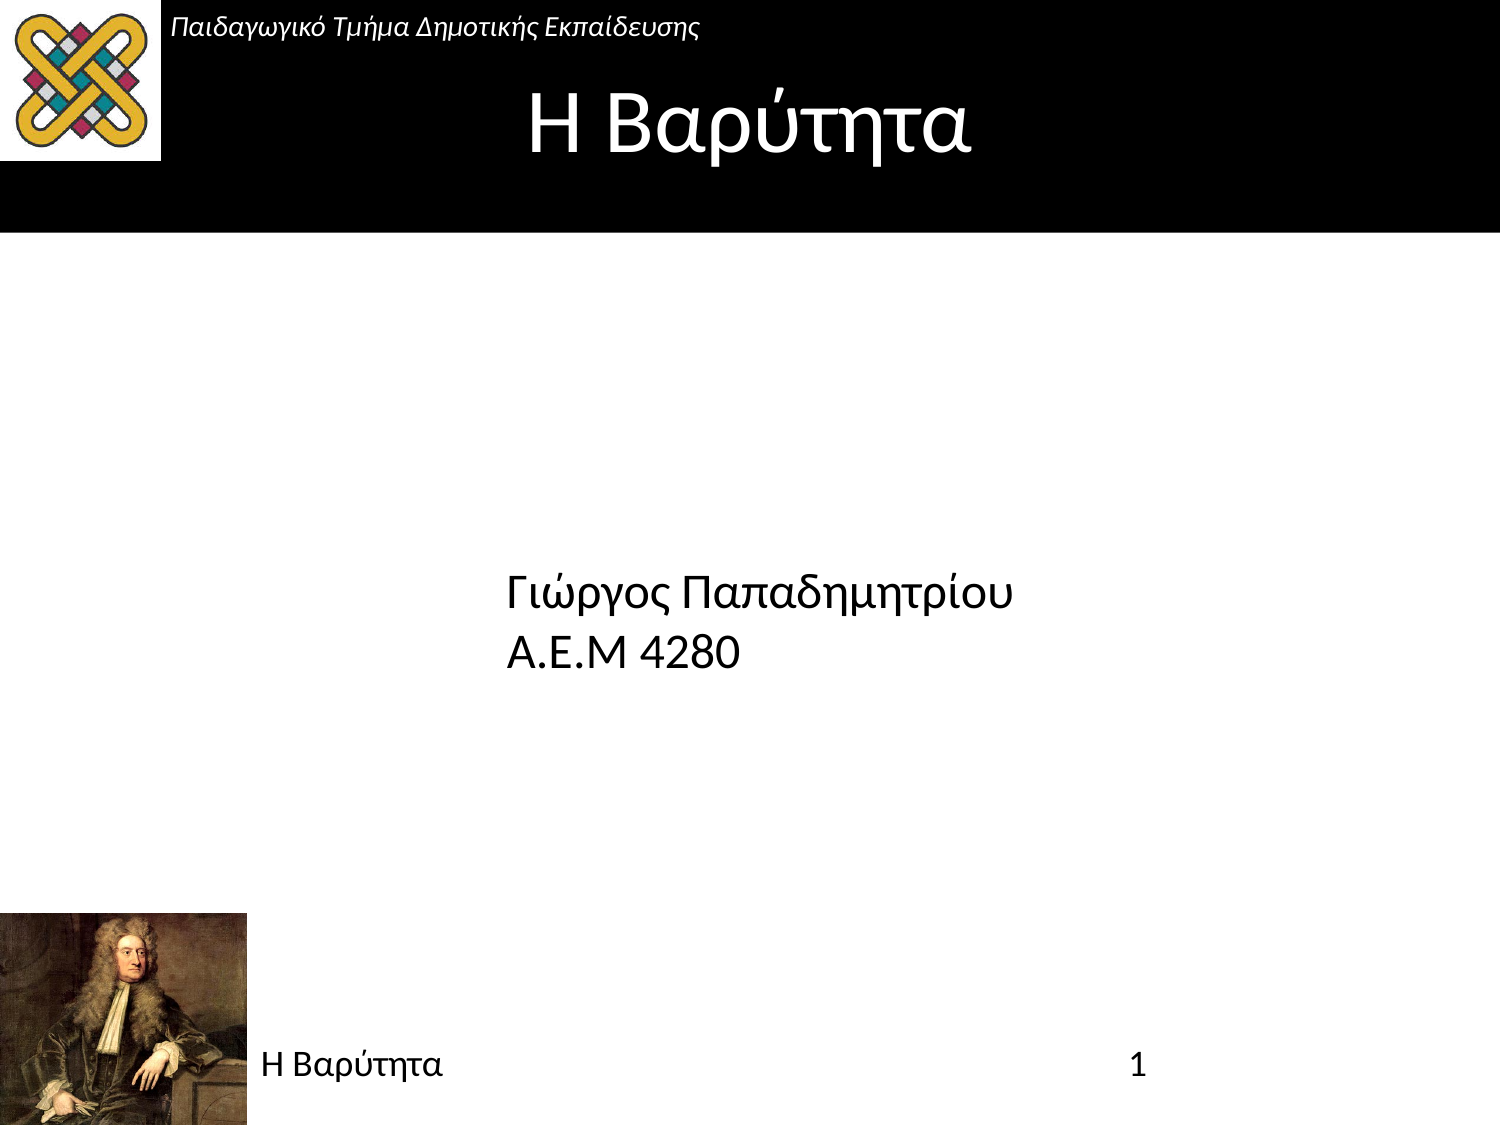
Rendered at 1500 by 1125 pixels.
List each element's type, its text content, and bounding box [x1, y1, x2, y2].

text_box Παιδαγωγικό Τμήμα Δημοτικής Εκπαίδευσης [162, 0, 715, 50]
title Η Βαρύτητα [0, 0, 1500, 233]
picture [0, 0, 161, 161]
text_box Γιώργος Παπαδημητρίου Α.Ε.Μ 4280 [492, 550, 1130, 686]
picture [0, 913, 247, 1125]
